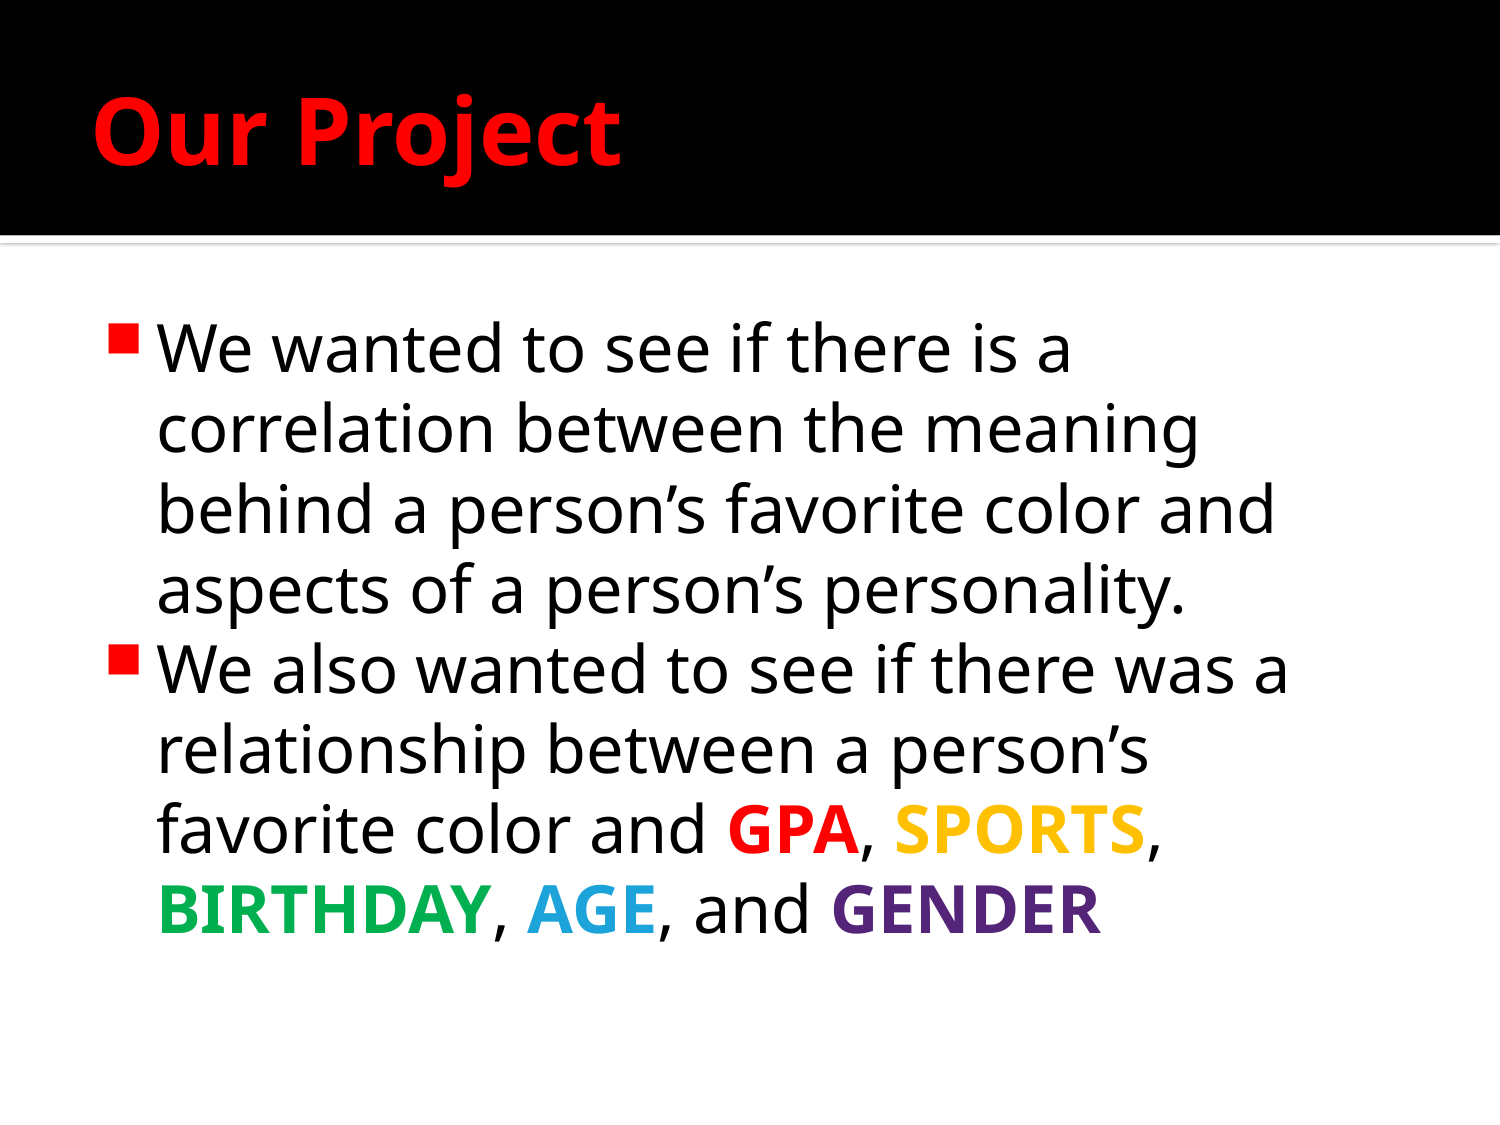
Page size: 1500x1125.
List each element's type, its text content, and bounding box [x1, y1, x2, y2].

list We wanted to see if there is a correlation between the meaning behind a person’s favorite color and aspects of a person’s personality. We also wanted to see if there was a relationship between a person’s favorite color and GPA, SPORTS, BIRTHDAY, AGE, and GENDER [75, 291, 1425, 1050]
title Our Project [75, 25, 1425, 231]
